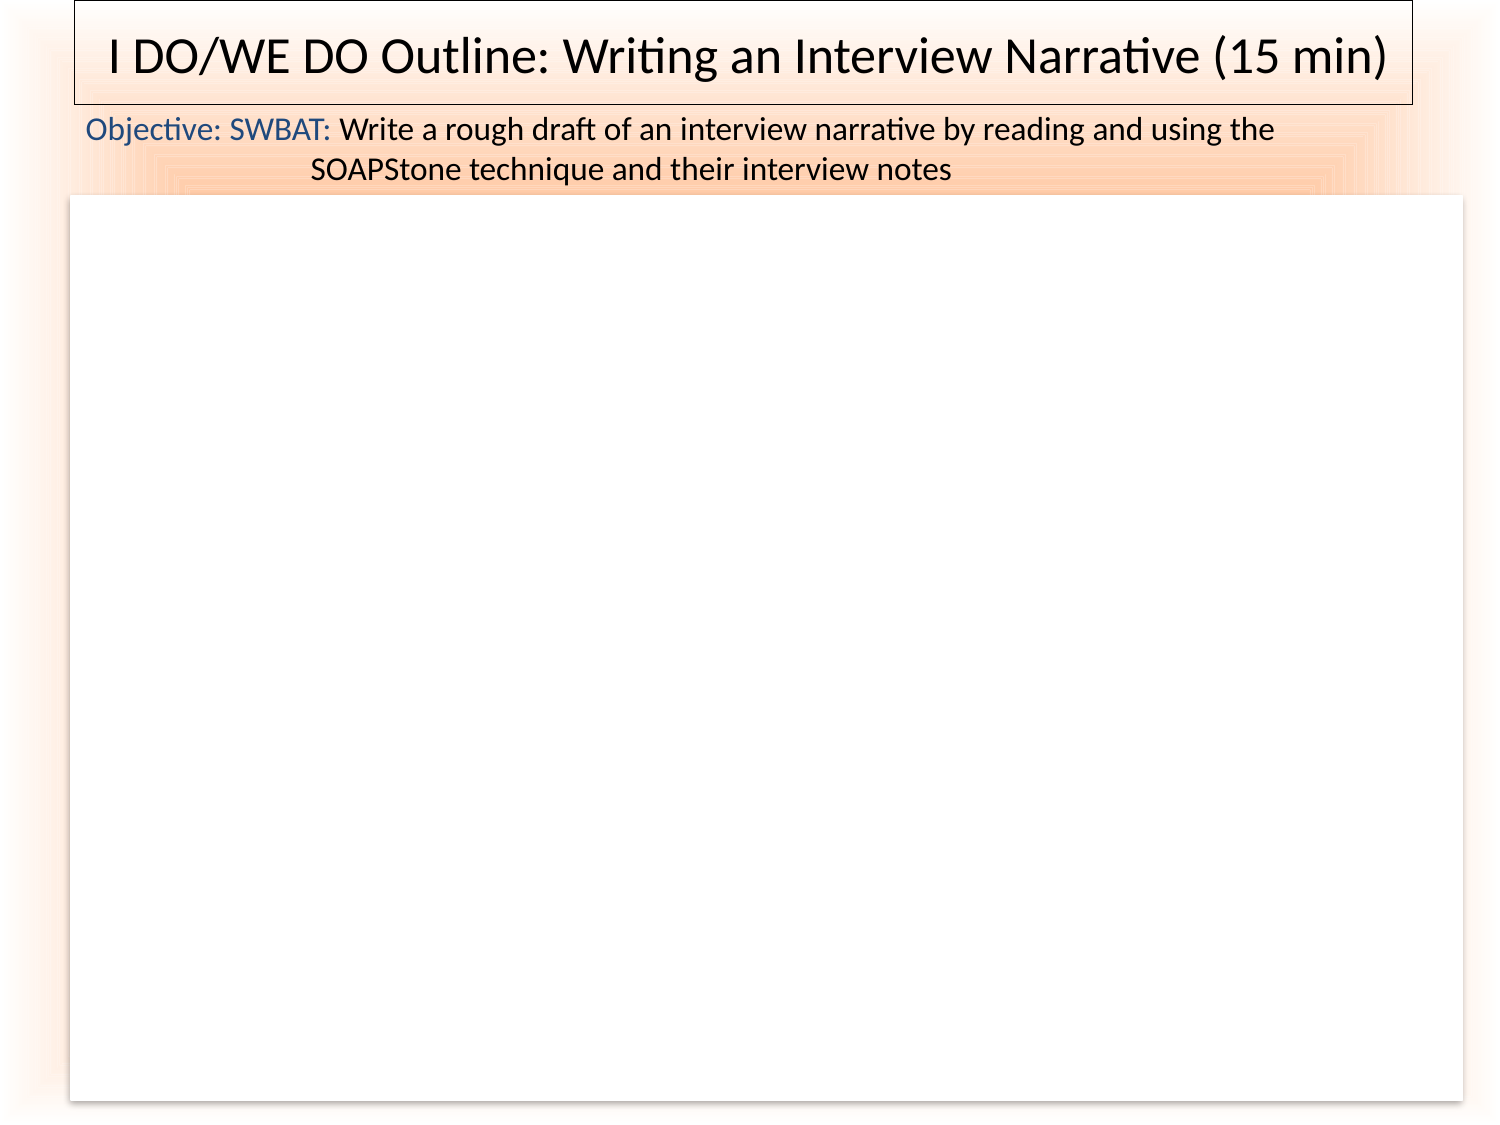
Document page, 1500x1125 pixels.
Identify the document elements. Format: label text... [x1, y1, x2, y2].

text_box [70, 195, 1463, 1101]
text_box Objective: SWBAT: Write a rough draft of an interview narrative by reading and using the SOAPStone technique and their interview notes [70, 99, 1413, 195]
text_box I DO/WE DO Outline: Writing an Interview Narrative (15 min) [74, 0, 1413, 99]
